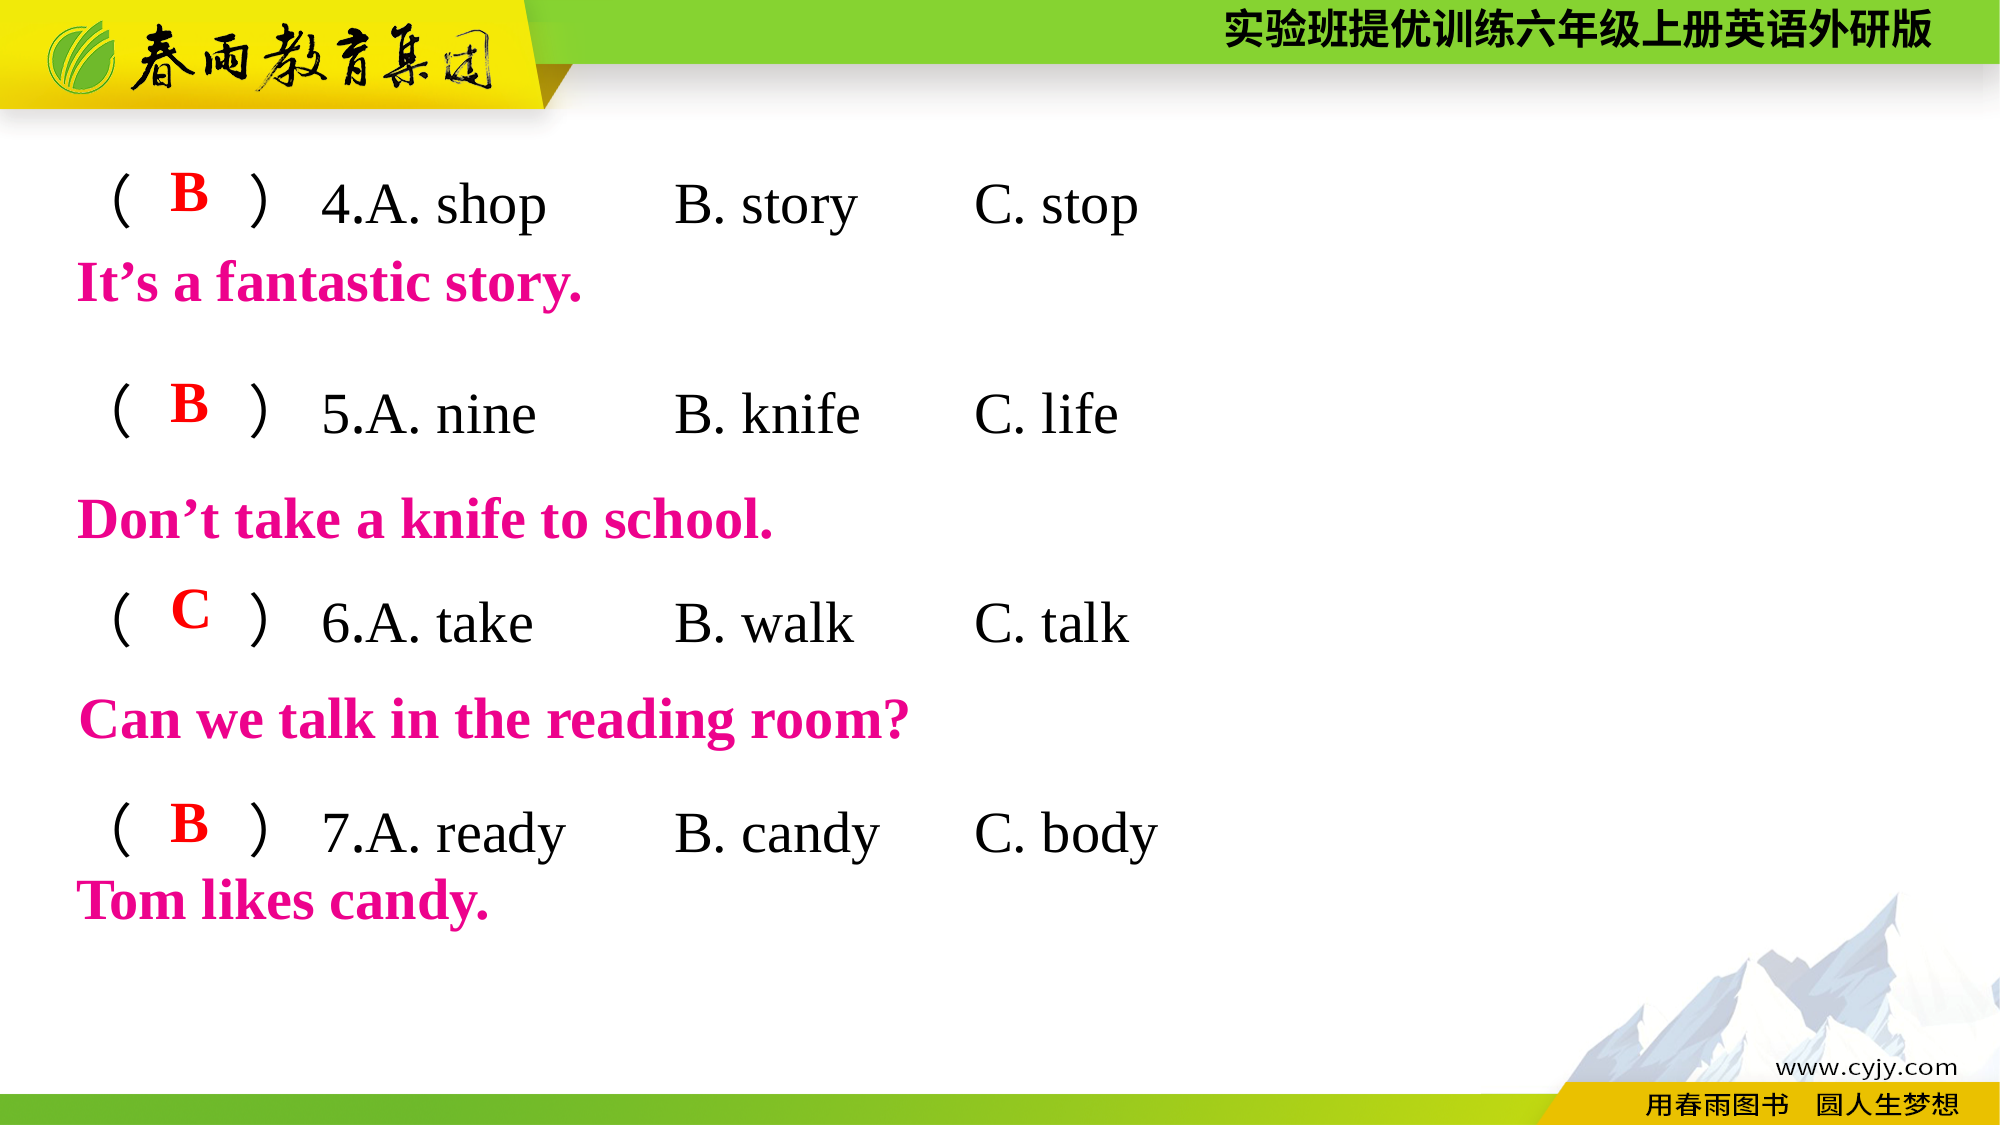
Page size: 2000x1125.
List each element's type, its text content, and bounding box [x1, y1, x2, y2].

text_box Can we talk in the reading room? [63, 638, 928, 758]
text_box It’s a fantastic story. [61, 236, 599, 321]
text_box Tom likes candy. [61, 854, 506, 939]
list （ ）4.A. shop B. story C. stop （ ）5.A. nine B. knife C. life （ ）6.A. take B. walk C. talk （ ）7.A. ready B. candy C. body [59, 122, 1944, 880]
text_box Don’t take a knife to school. [63, 437, 790, 558]
text_box B [155, 776, 224, 862]
text_box B [155, 357, 225, 442]
text_box B [155, 145, 225, 231]
picture [0, 0, 2000, 1125]
text_box C [155, 562, 228, 648]
